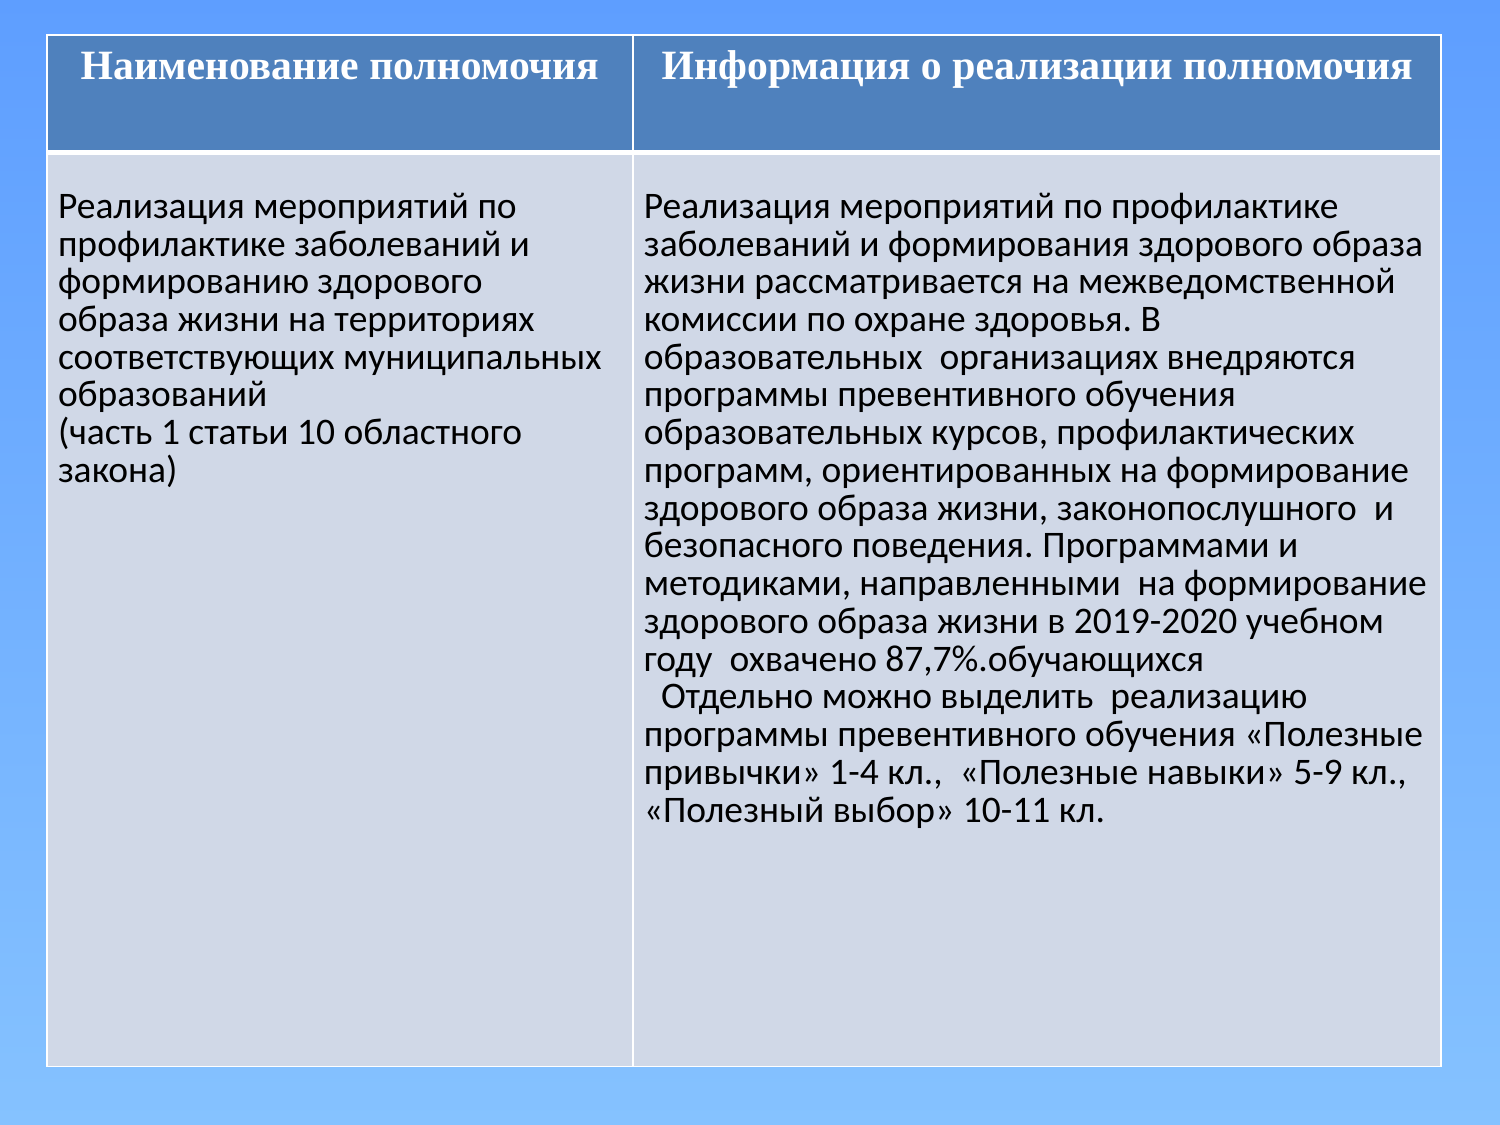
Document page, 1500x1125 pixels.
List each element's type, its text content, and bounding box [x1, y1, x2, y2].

table_header Наименование полномочия [48, 36, 632, 150]
table_cell Реализация мероприятий по профилактике заболеваний и формирования здорового образа жизни рассматривается на межведомственной комиссии по охране здоровья. В образовательных организациях внедряются программы превентивного обучения образовательных курсов, профилактических программ, ориентированных на формирование здорового образа жизни, законопослушного и безопасного поведения. Программами и методиками, направленными на формирование здорового образа жизни в 2019-2020 учебном году охвачено 87,7%.обучающихся Отдельно можно выделить реализацию программы превентивного обучения «Полезные привычки» 1-4 кл., «Полезные навыки» 5-9 кл., «Полезный выбор» 10-11 кл. [634, 155, 1440, 1066]
table_header Информация о реализации полномочия [634, 36, 1440, 150]
table_cell Реализация мероприятий по профилактике заболеваний и формированию здорового образа жизни на территориях соответствующих муниципальных образований (часть 1 статьи 10 областного закона) [48, 155, 632, 1066]
